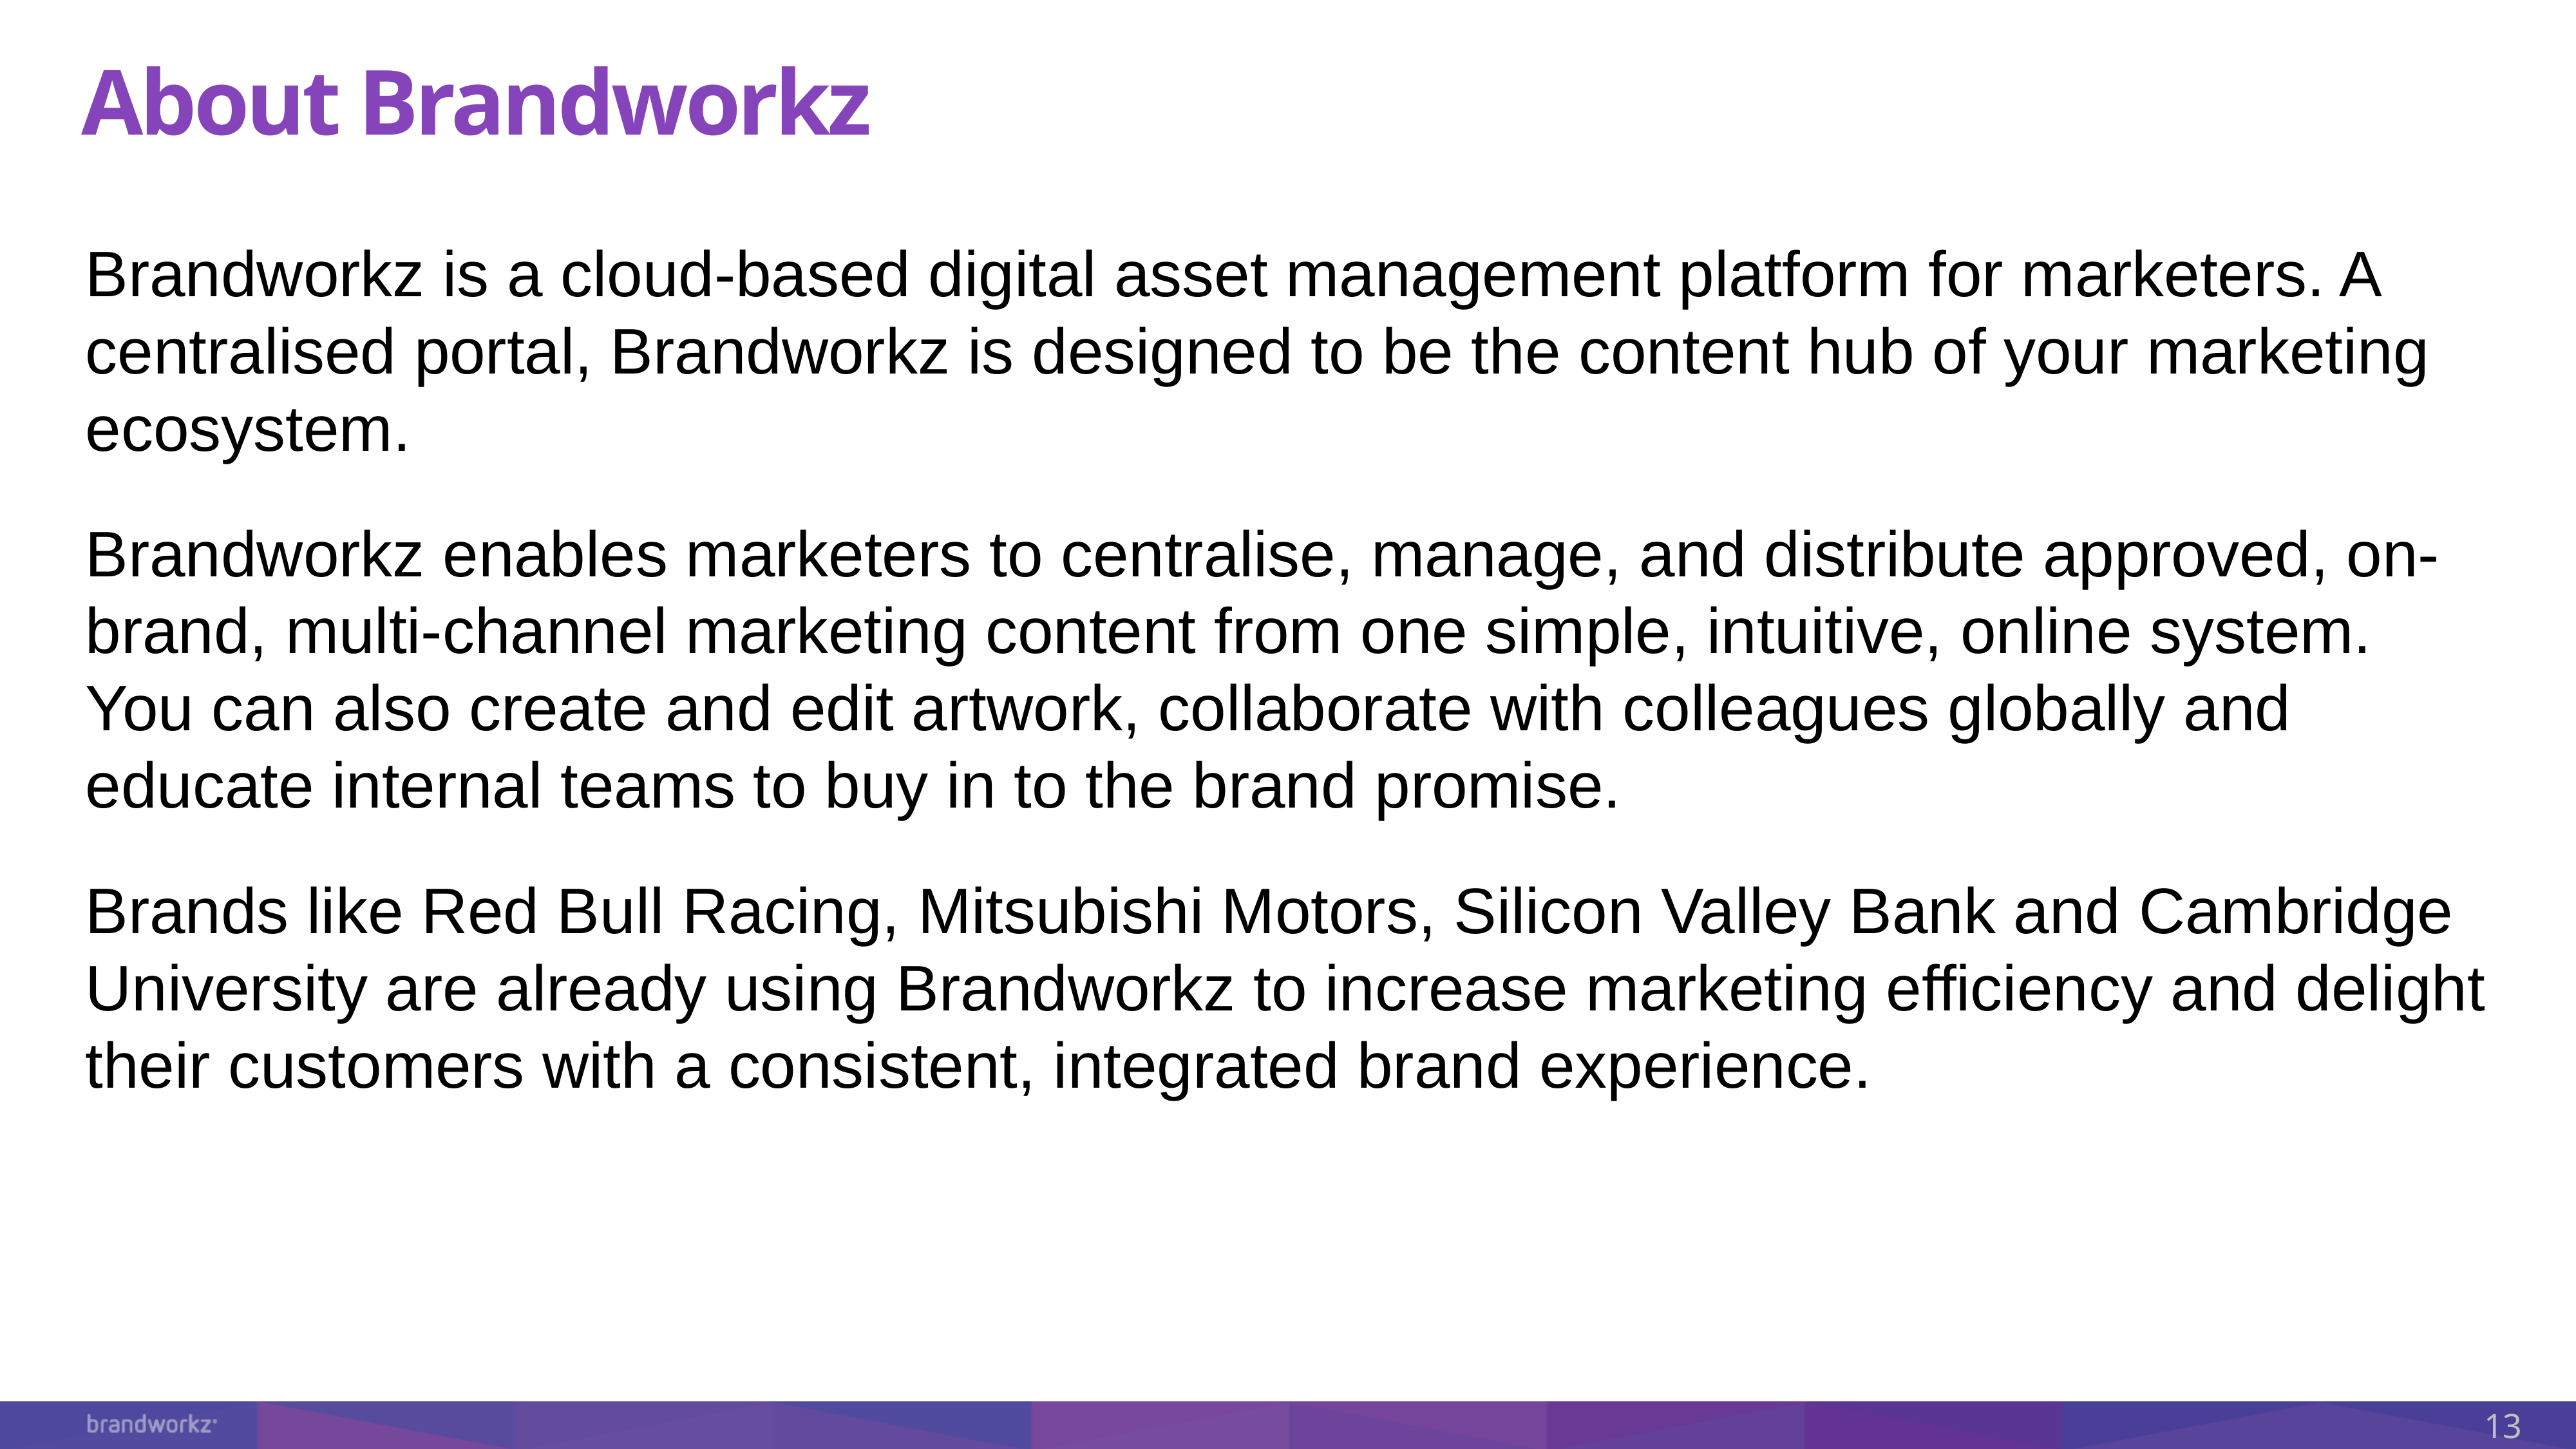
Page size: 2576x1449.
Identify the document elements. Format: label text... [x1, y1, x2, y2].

list Brandworkz is a cloud-based digital asset management platform for marketers. A centralised portal, Brandworkz is designed to be the content hub of your marketing ecosystem. Brandworkz enables marketers to centralise, manage, and distribute approved, on-brand, multi-channel marketing content from one simple, intuitive, online system. You can also create and edit artwork, collaborate with colleagues globally and educate internal teams to buy in to the brand promise. Brands like Red Bull Racing, Mitsubishi Motors, Silicon Valley Bank and Cambridge University are already using Brandworkz to increase marketing efficiency and delight their customers with a consistent, integrated brand experience. [85, 232, 2496, 1244]
picture [0, 1401, 2576, 1449]
title About Brandworkz [81, 45, 2496, 166]
